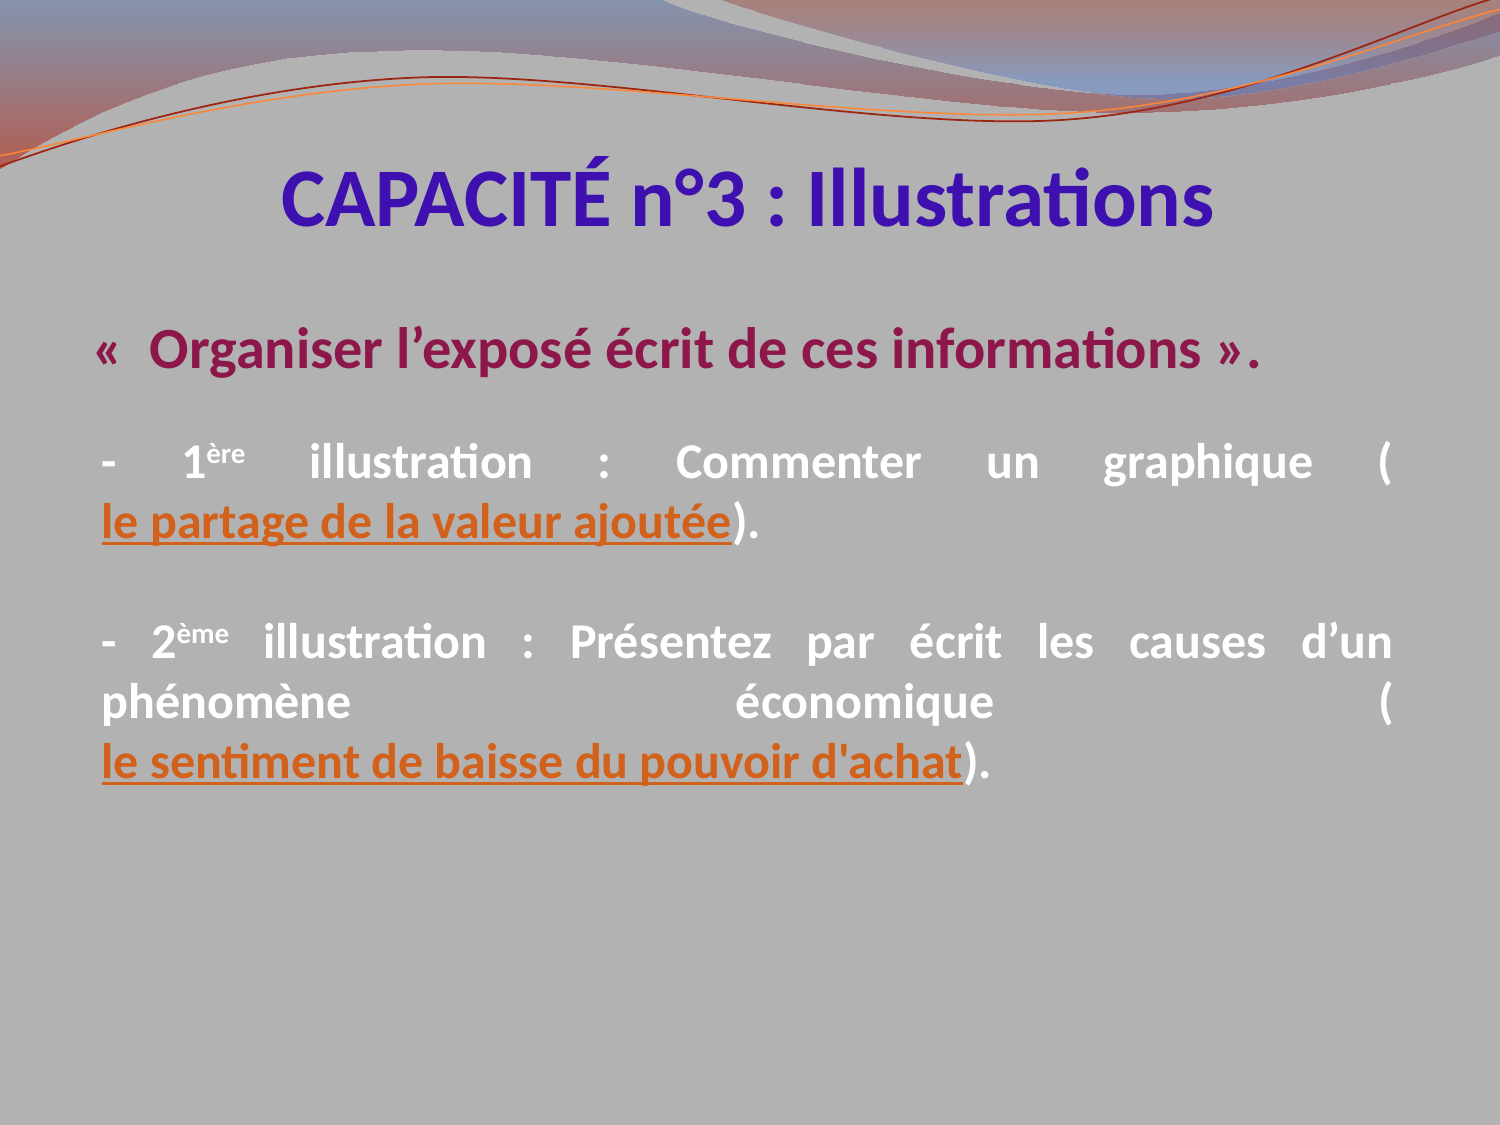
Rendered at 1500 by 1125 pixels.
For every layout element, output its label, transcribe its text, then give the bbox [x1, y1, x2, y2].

text_box - 1ère illustration : Commenter un graphique (le partage de la valeur ajoutée). - 2ème illustration : Présentez par écrit les causes d’un phénomène économique (le sentiment de baisse du pouvoir d'achat). [101, 420, 1398, 811]
text_box « Organiser l’exposé écrit de ces informations ». [92, 302, 1388, 563]
title CAPACITÉ n°3 : Illustrations [70, 128, 1430, 244]
